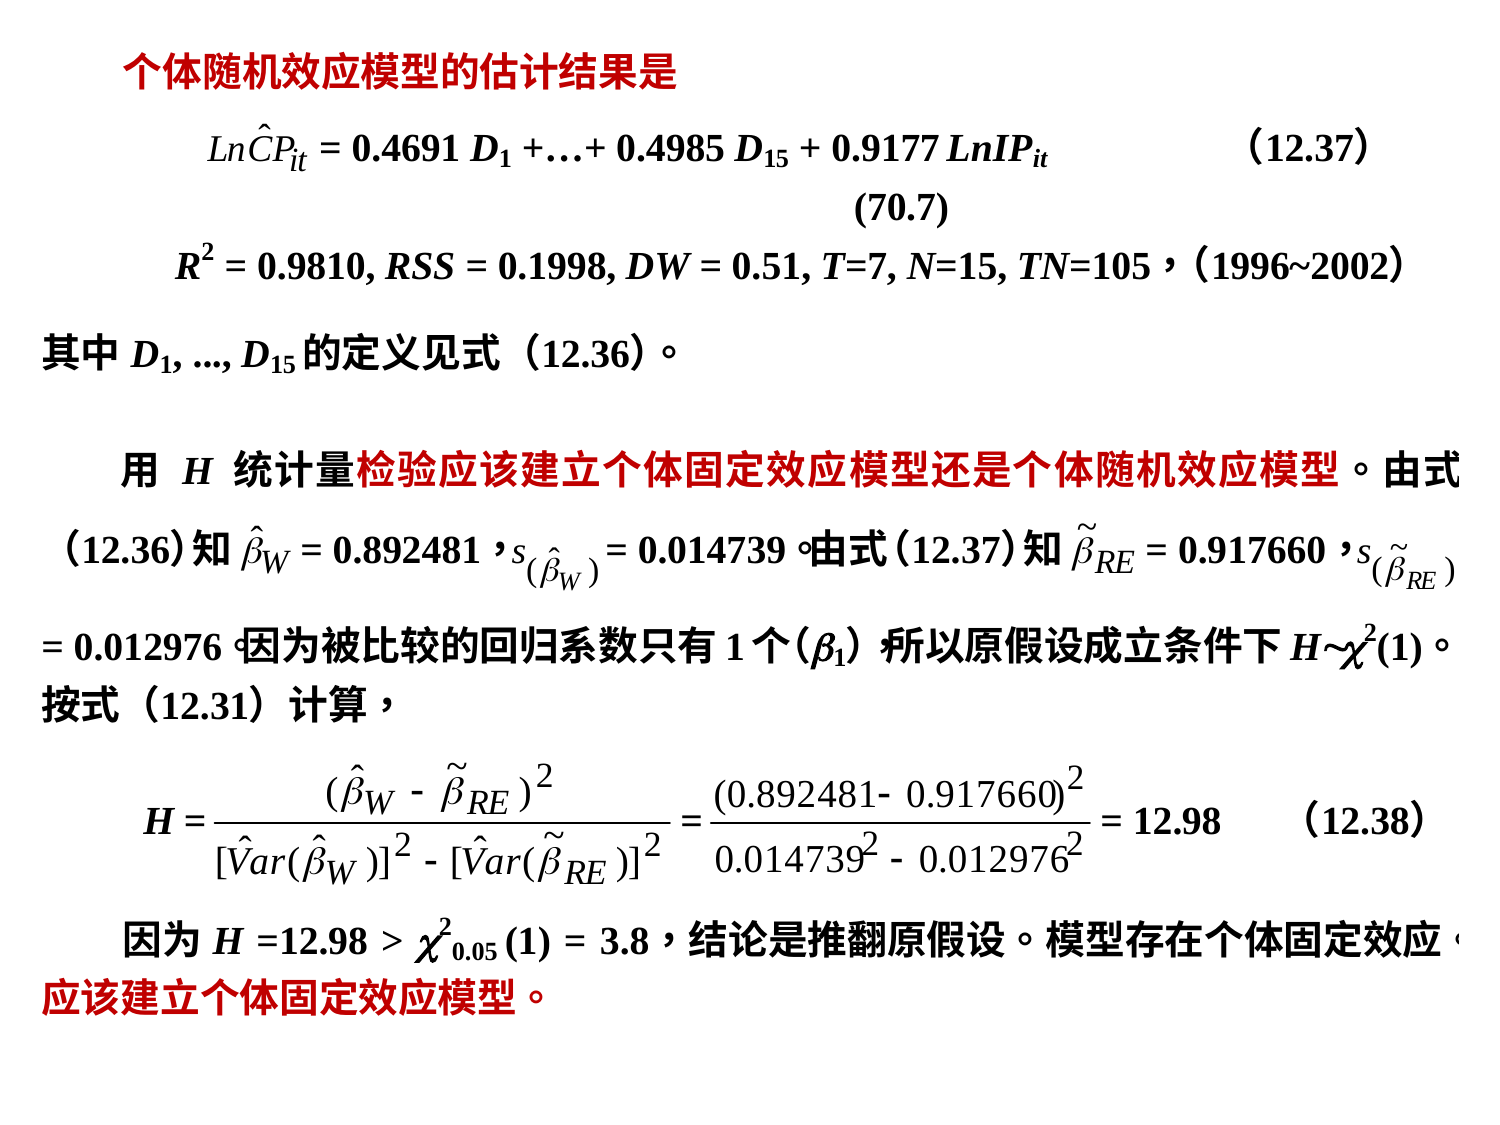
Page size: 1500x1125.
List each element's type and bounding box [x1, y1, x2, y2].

picture [41, 42, 1459, 1028]
